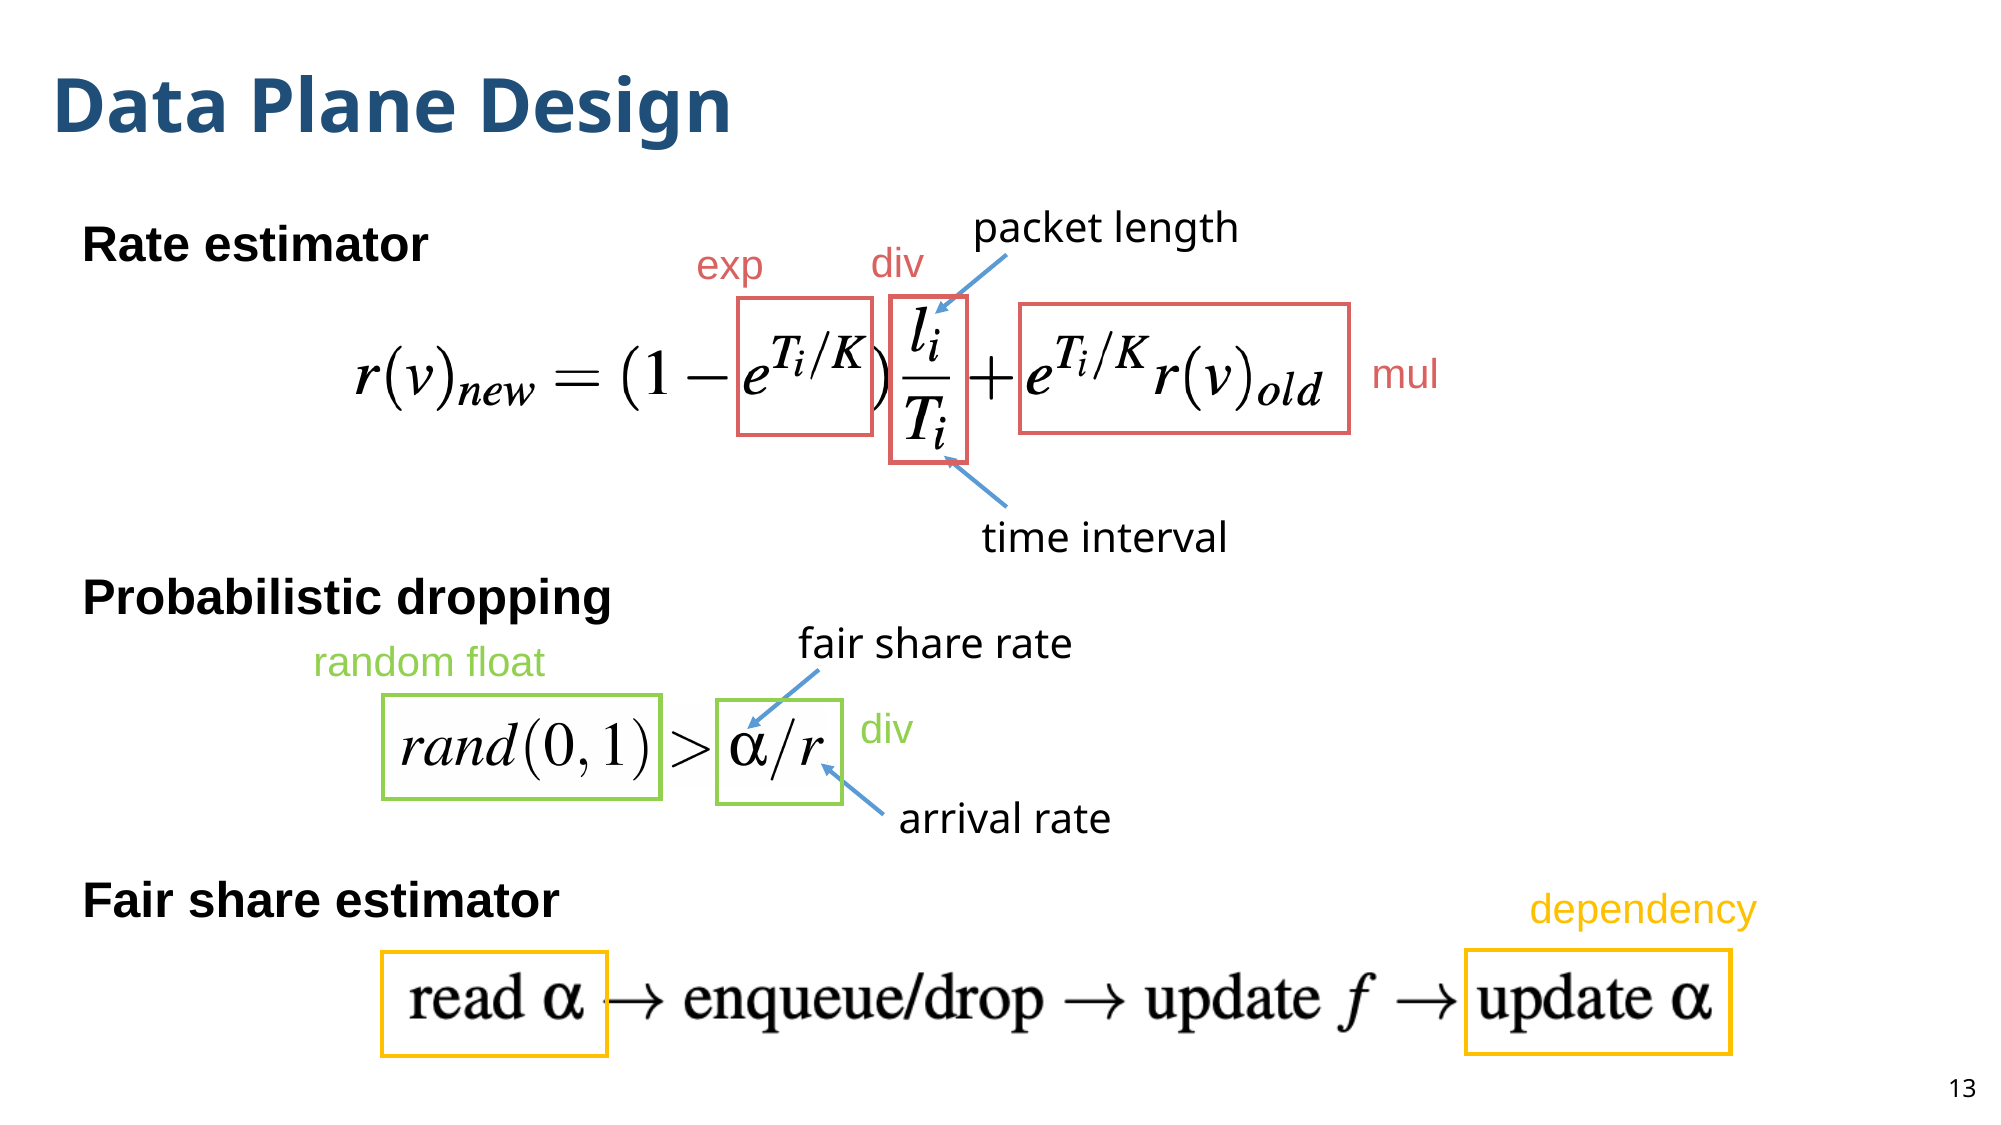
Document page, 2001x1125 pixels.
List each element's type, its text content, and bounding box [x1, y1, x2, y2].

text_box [396, 595, 1206, 864]
text_box random float [298, 626, 396, 692]
text_box Fair share estimator [67, 860, 576, 935]
title Data Plane Design [36, 0, 1878, 218]
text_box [312, 178, 1331, 582]
text_box [382, 694, 396, 800]
text_box [1331, 303, 1350, 434]
text_box dependency [1514, 874, 1773, 939]
text_box Rate estimator [67, 204, 312, 280]
text_box Probabilistic dropping [67, 556, 628, 632]
picture [360, 939, 1766, 1076]
text_box mul [1356, 339, 1454, 404]
slide_number 12 [1541, 1059, 1992, 1120]
